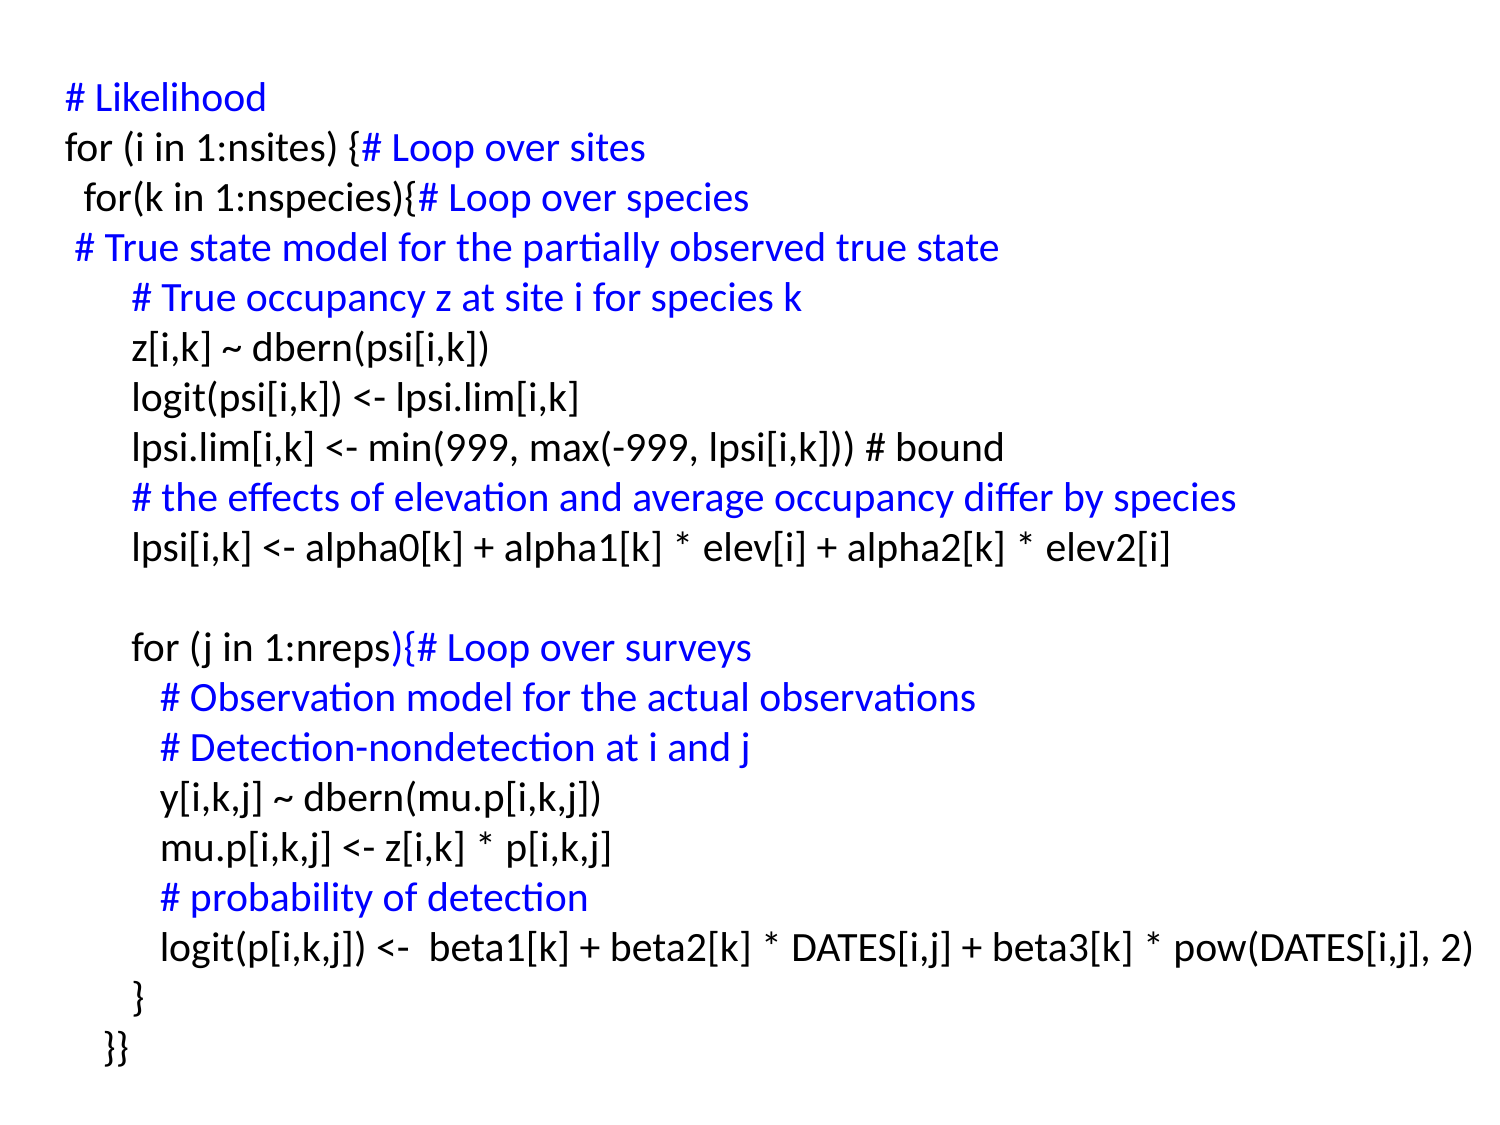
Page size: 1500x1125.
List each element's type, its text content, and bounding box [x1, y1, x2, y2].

text_box # Likelihood for (i in 1:nsites) {# Loop over sites for(k in 1:nspecies){# Loop over species # True state model for the partially observed true state # True occupancy z at site i for species k z[i,k] ~ dbern(psi[i,k]) logit(psi[i,k]) <- lpsi.lim[i,k] lpsi.lim[i,k] <- min(999, max(-999, lpsi[i,k])) # bound # the effects of elevation and average occupancy differ by species lpsi[i,k] <- alpha0[k] + alpha1[k] * elev[i] + alpha2[k] * elev2[i] for (j in 1:nreps){# Loop over surveys # Observation model for the actual observations # Detection-nondetection at i and j y[i,k,j] ~ dbern(mu.p[i,k,j]) mu.p[i,k,j] <- z[i,k] * p[i,k,j] # probability of detection logit(p[i,k,j]) <- beta1[k] + beta2[k] * DATES[i,j] + beta3[k] * pow(DATES[i,j], 2) } }} [50, 62, 1500, 1078]
